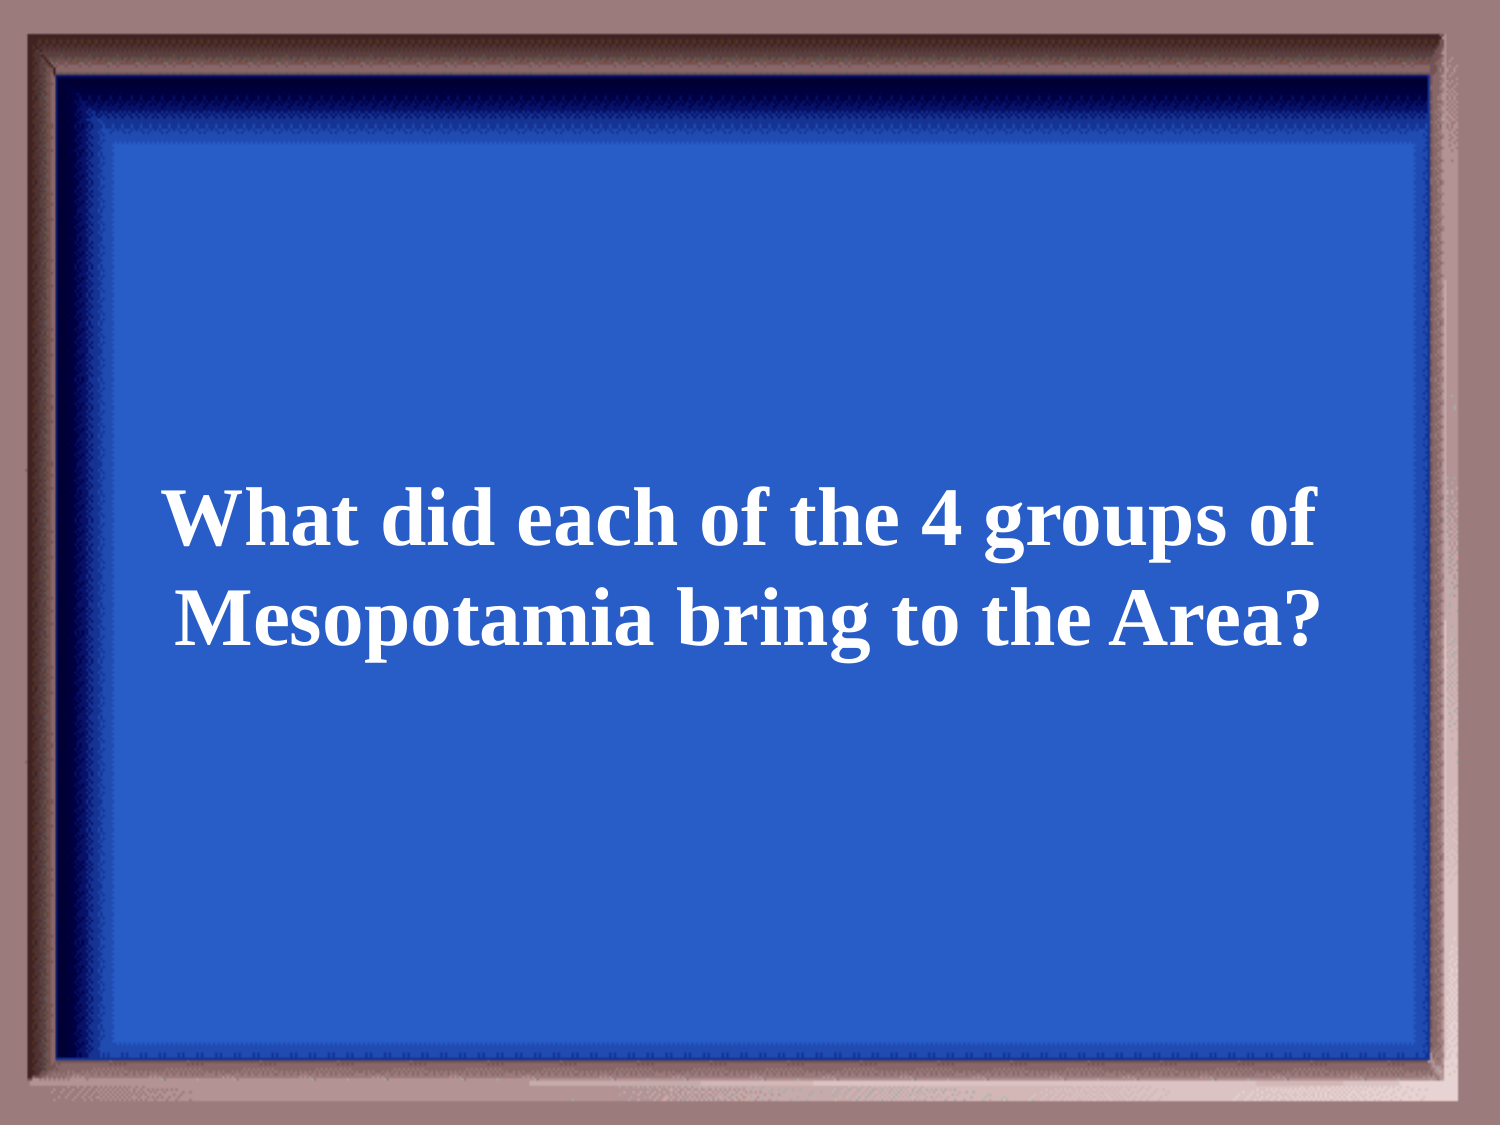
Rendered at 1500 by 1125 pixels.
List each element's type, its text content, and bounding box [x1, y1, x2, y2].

title What did each of the 4 groups of Mesopotamia bring to the Area? [112, 112, 1388, 1013]
picture [0, 0, 1500, 1125]
